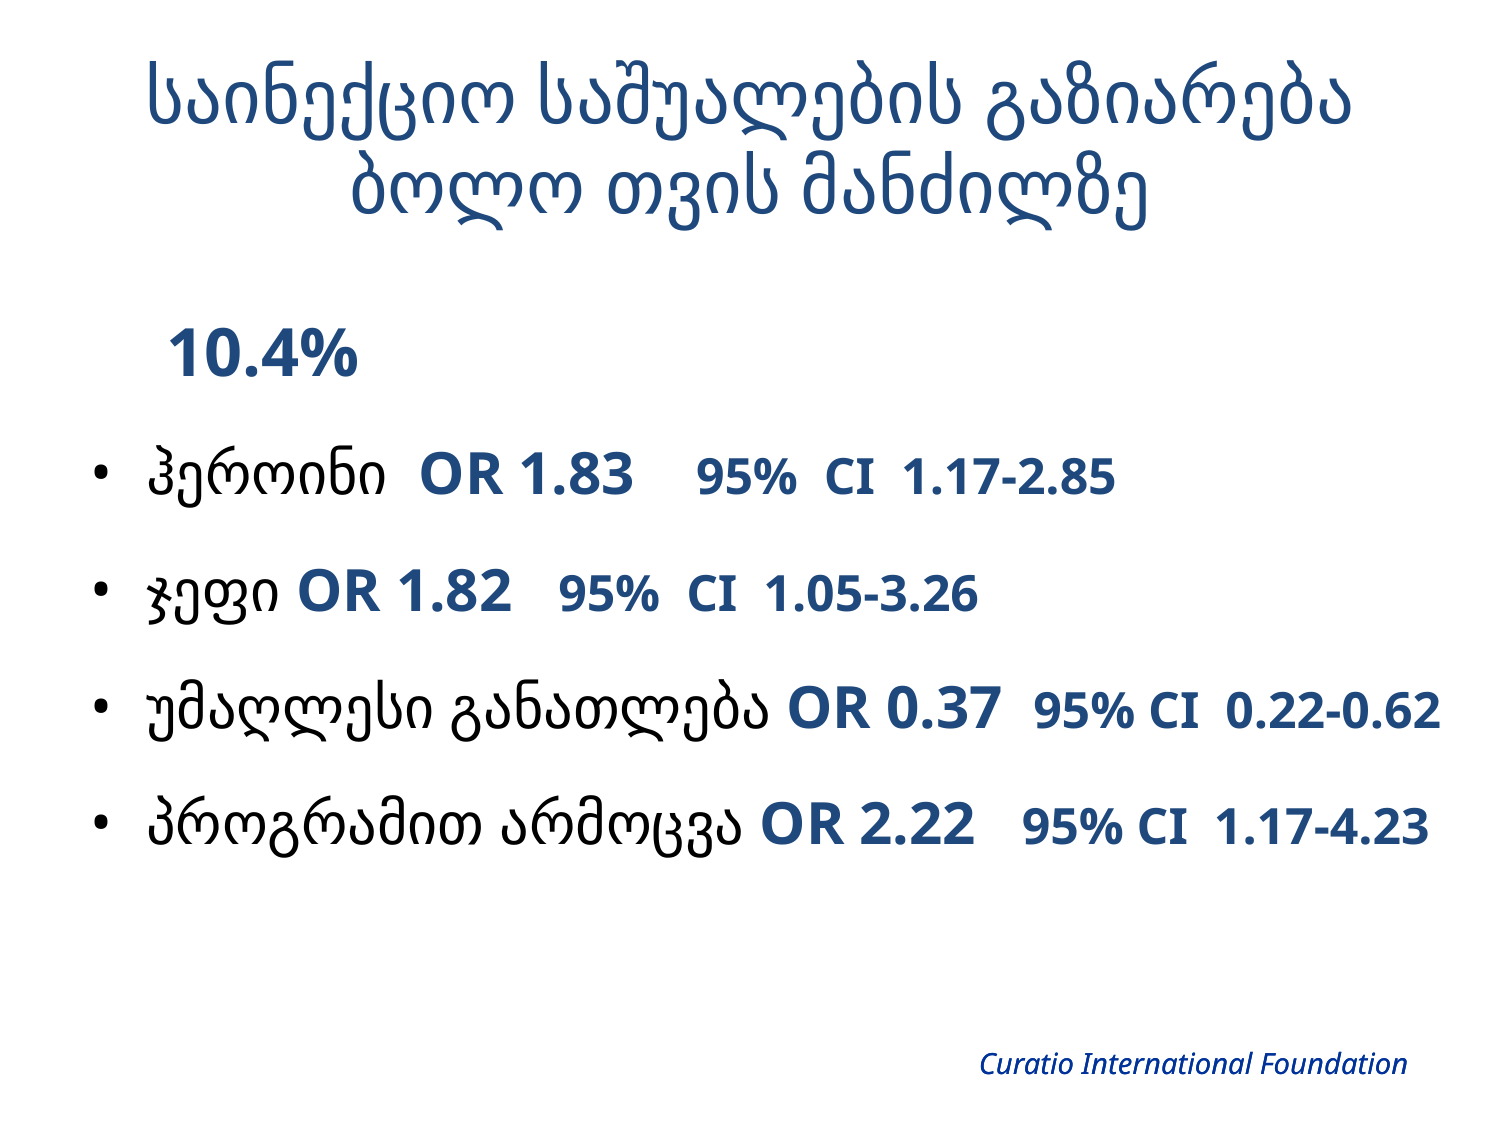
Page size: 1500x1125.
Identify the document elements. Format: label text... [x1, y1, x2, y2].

text_box საინექციო საშუალების გაზიარება ბოლო თვის მანძილზე [74, 45, 1425, 233]
text_box 10.4% ჰეროინი OR 1.83 95% CI 1.17-2.85 ჯეფი OR 1.82 95% CI 1.05-3.26 უმაღლესი განათლება OR 0.37 95% CI 0.22-0.62 პროგრამით არმოცვა OR 2.22 95% CI 1.17-4.23 [75, 262, 1475, 1005]
footer Curatio International Foundation [937, 1037, 1450, 1091]
